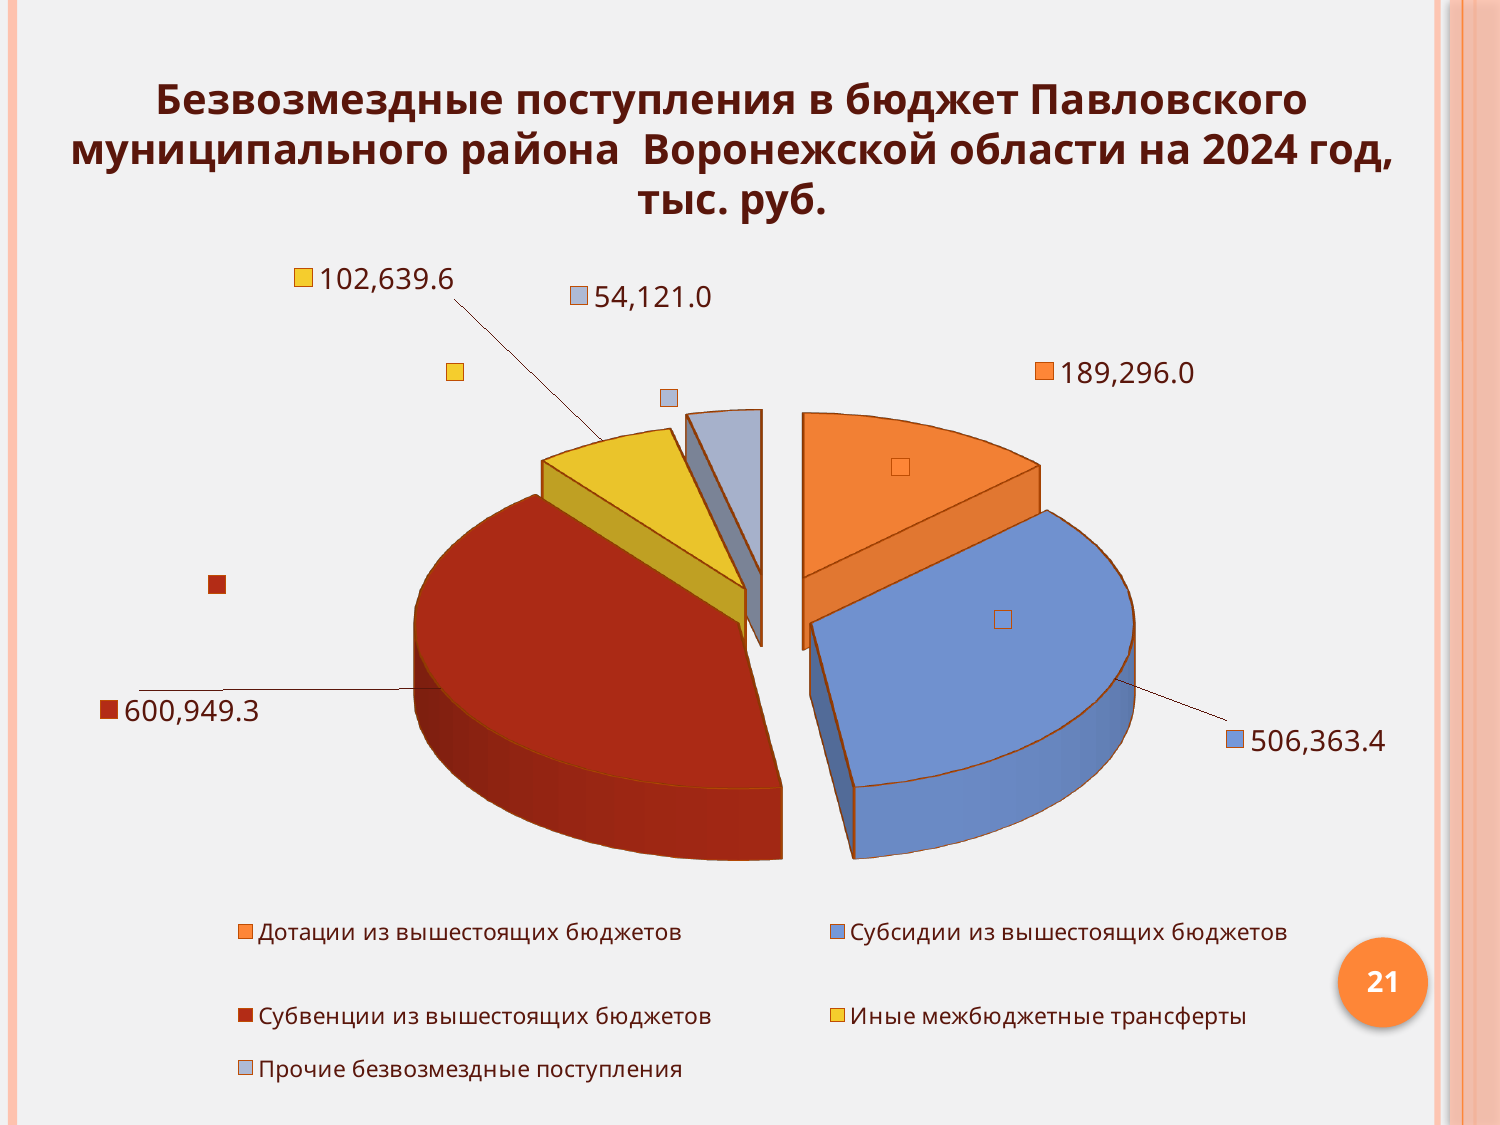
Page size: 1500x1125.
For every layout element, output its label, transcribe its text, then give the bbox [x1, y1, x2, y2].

chart [99, 163, 1424, 1107]
text_box Безвозмездные поступления в бюджет Павловского муниципального района Воронежской области на 2024 год, тыс. руб. [29, 65, 1436, 231]
slide_number 21 [1429, 940, 1434, 1027]
